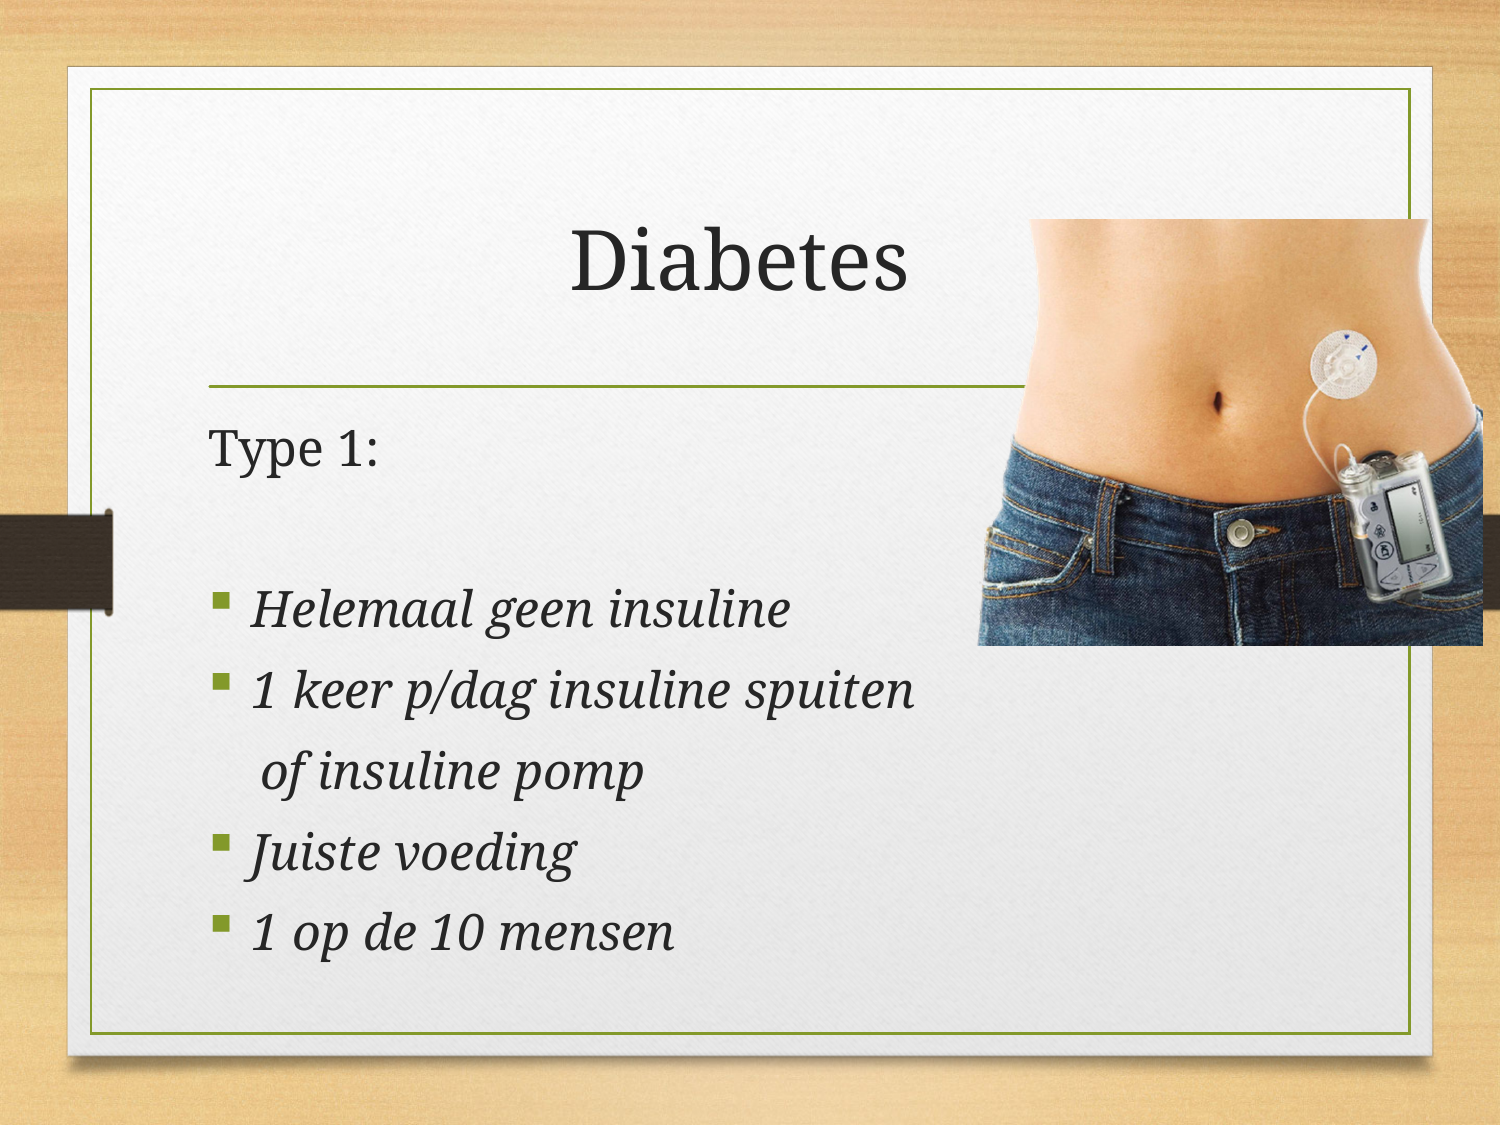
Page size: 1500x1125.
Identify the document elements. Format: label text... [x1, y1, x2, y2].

picture [0, 0, 1500, 1125]
title Diabetes [193, 150, 1309, 365]
list Type 1: Helemaal geen insuline 1 keer p/dag insuline spuiten of insuline pomp Juiste voeding 1 op de 10 mensen [193, 408, 1309, 974]
